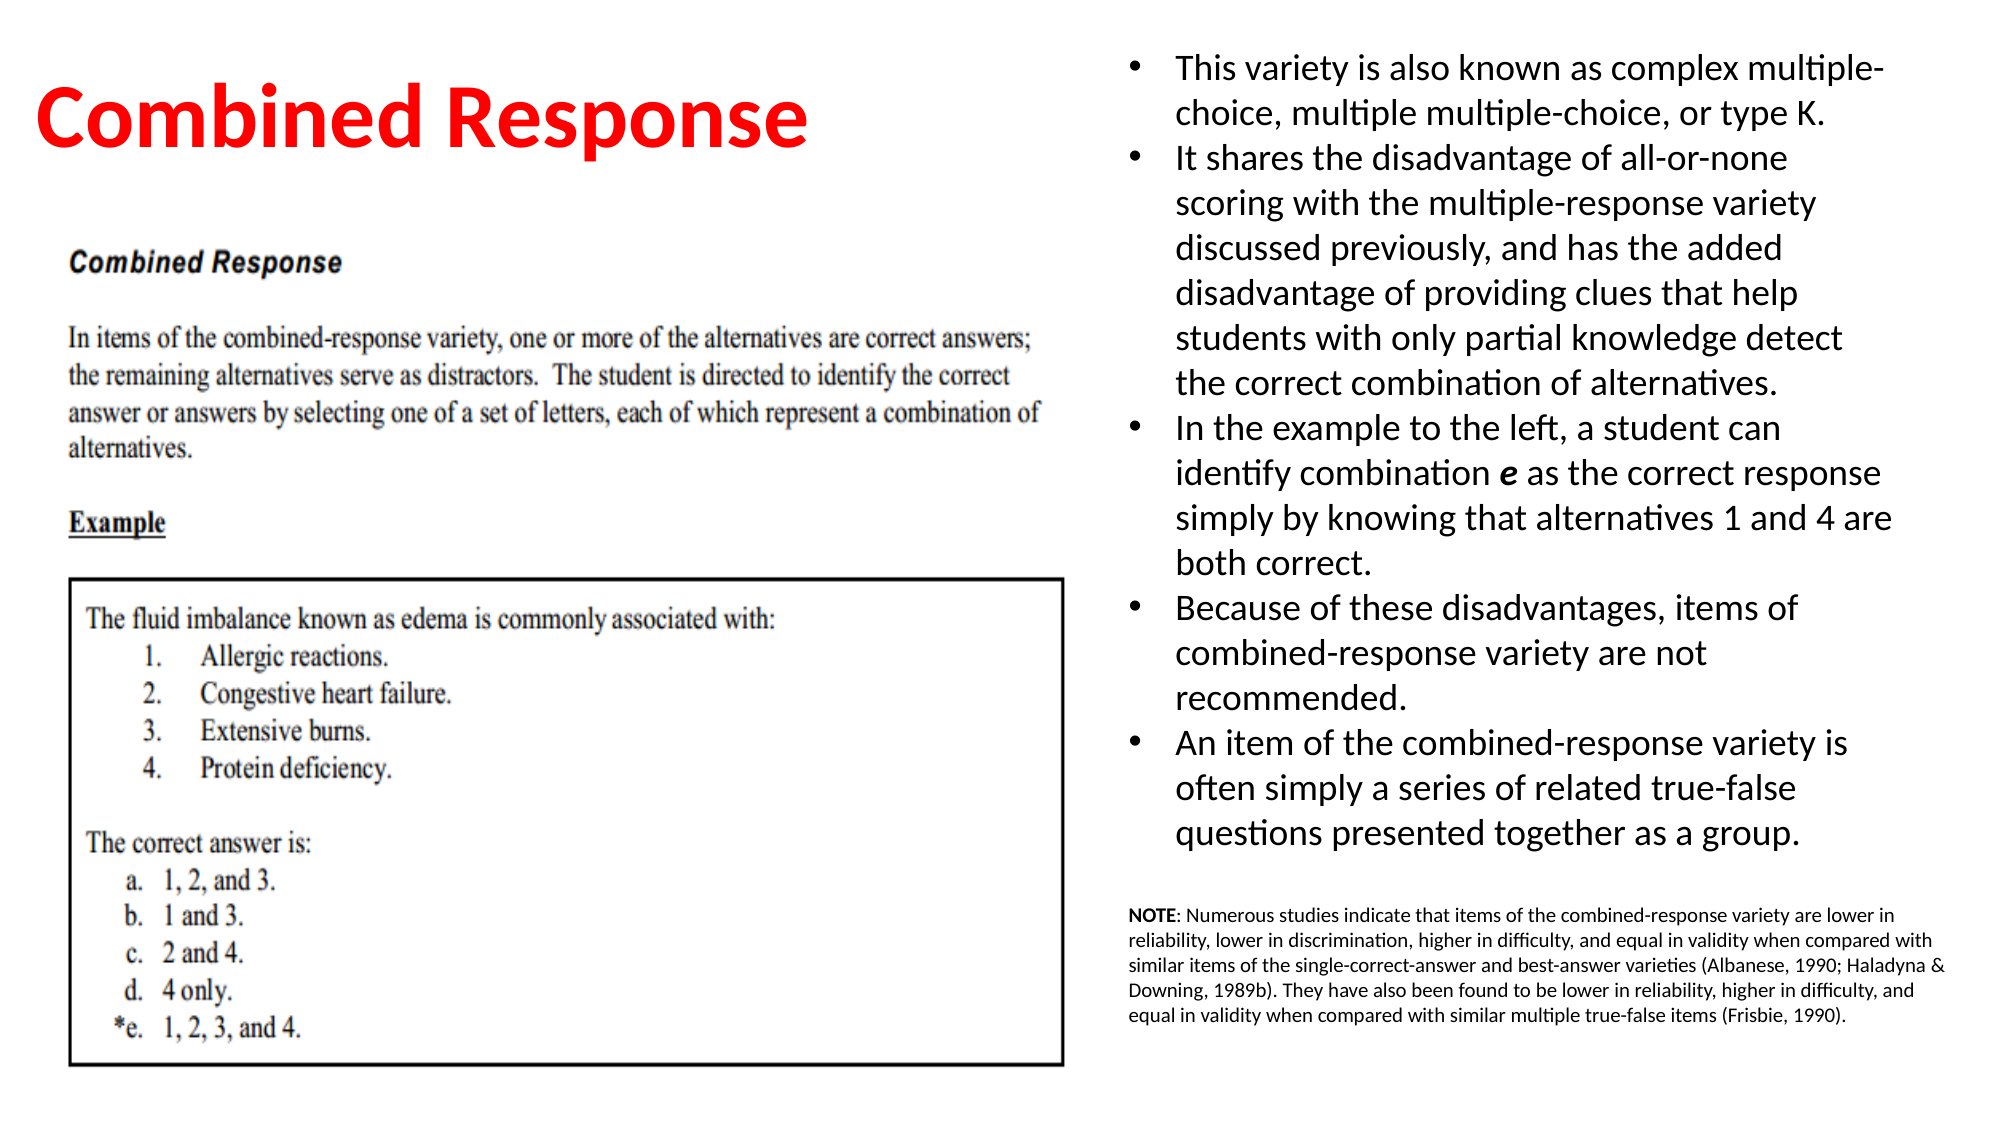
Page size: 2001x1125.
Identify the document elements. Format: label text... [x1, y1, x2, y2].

text_box This variety is also known as complex multiple-choice, multiple multiple-choice, or type K. It shares the disadvantage of all-or-none scoring with the multiple-response variety discussed previously, and has the added disadvantage of providing clues that help students with only partial knowledge detect the correct combination of alternatives. In the example to the left, a student can identify combination e as the correct response simply by knowing that alternatives 1 and 4 are both correct. Because of these disadvantages, items of combined-response variety are not recommended. An item of the combined-response variety is often simply a series of related true-false questions presented together as a group. [1113, 35, 1915, 869]
text_box NOTE: Numerous studies indicate that items of the combined-response variety are lower in reliability, lower in discrimination, higher in difficulty, and equal in validity when compared with similar items of the single-correct-answer and best-answer varieties (Albanese, 1990; Haladyna & Downing, 1989b). They have also been found to be lower in reliability, higher in difficulty, and equal in validity when compared with similar multiple true-false items (Frisbie, 1990). [1113, 894, 1974, 1036]
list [56, 226, 1080, 1080]
title Combined Response [21, 9, 1747, 227]
